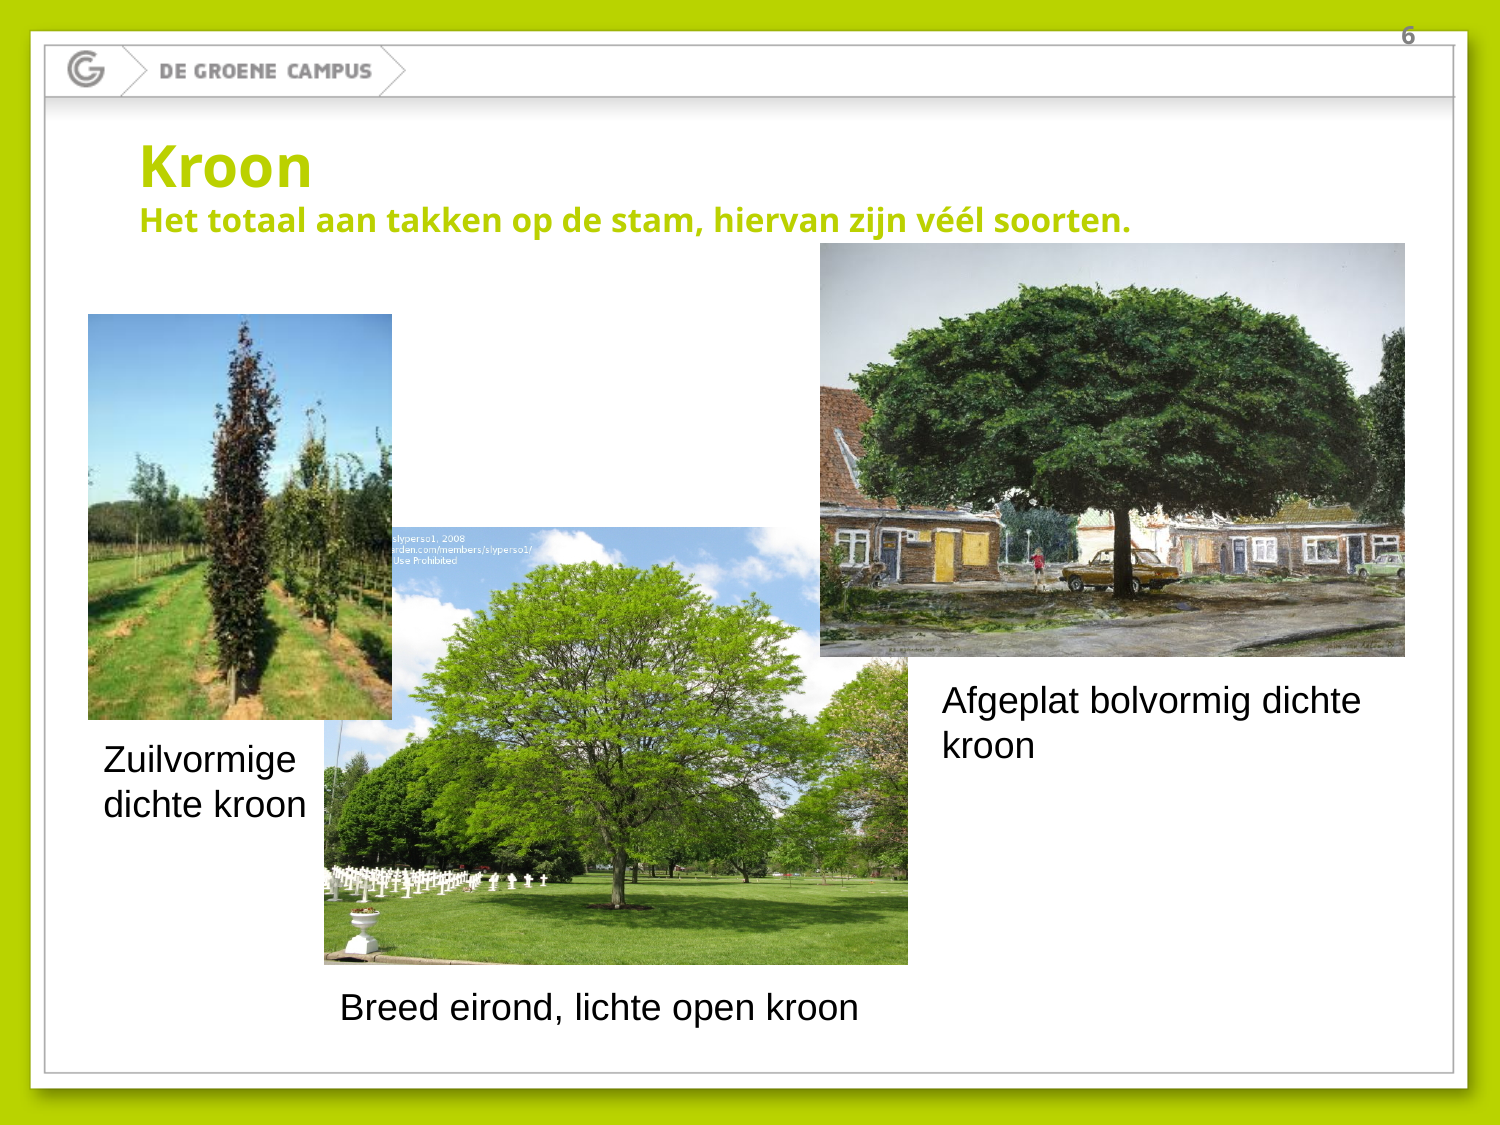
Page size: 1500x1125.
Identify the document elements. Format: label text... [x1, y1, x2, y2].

title Kroon Het totaal aan takken op de stam, hiervan zijn véél soorten. [123, 89, 1282, 278]
text_box Breed eirond, lichte open kroon [324, 975, 916, 1036]
picture [0, 0, 1500, 1125]
text_box Zuilvormige dichte kroon [88, 728, 319, 833]
slide_number 6 [1080, 11, 1431, 91]
text_box Afgeplat bolvormig dichte kroon [927, 668, 1400, 774]
